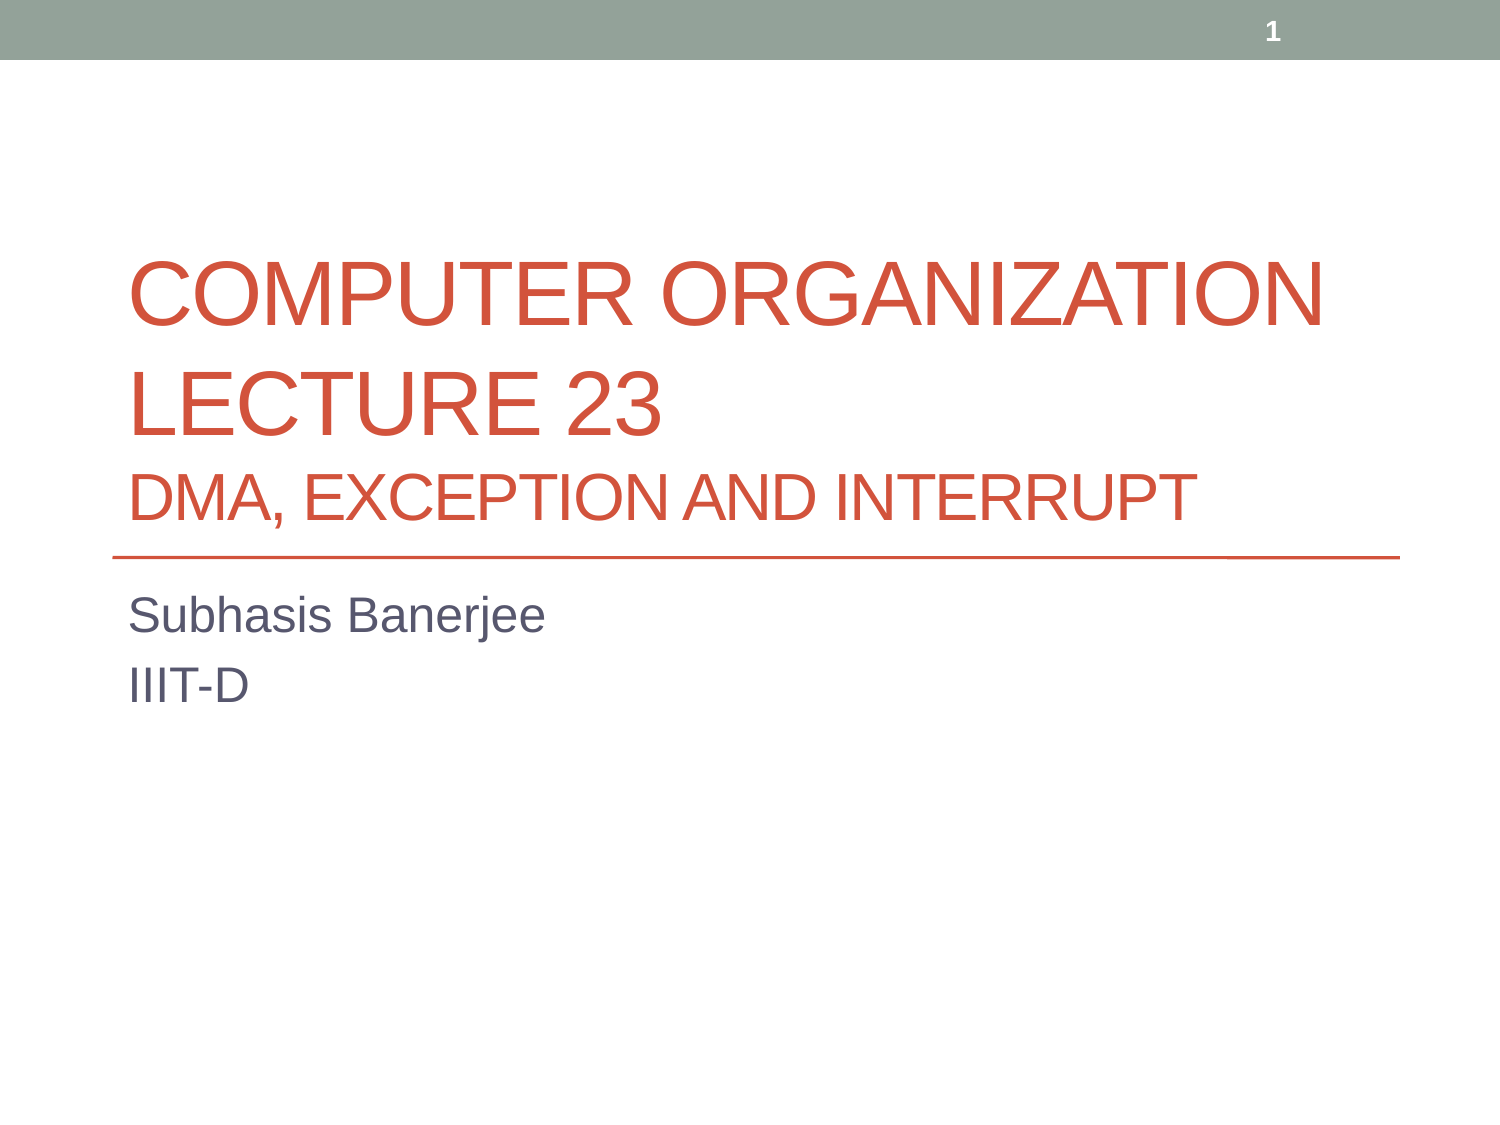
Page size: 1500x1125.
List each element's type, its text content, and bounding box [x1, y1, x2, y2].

slide_number 1 [1250, 3, 1425, 57]
title Computer Organization Lecture 23 DMA, Exception and interrupt [112, 224, 1400, 542]
subtitle Subhasis Banerjee IIIT-D [112, 575, 1163, 863]
